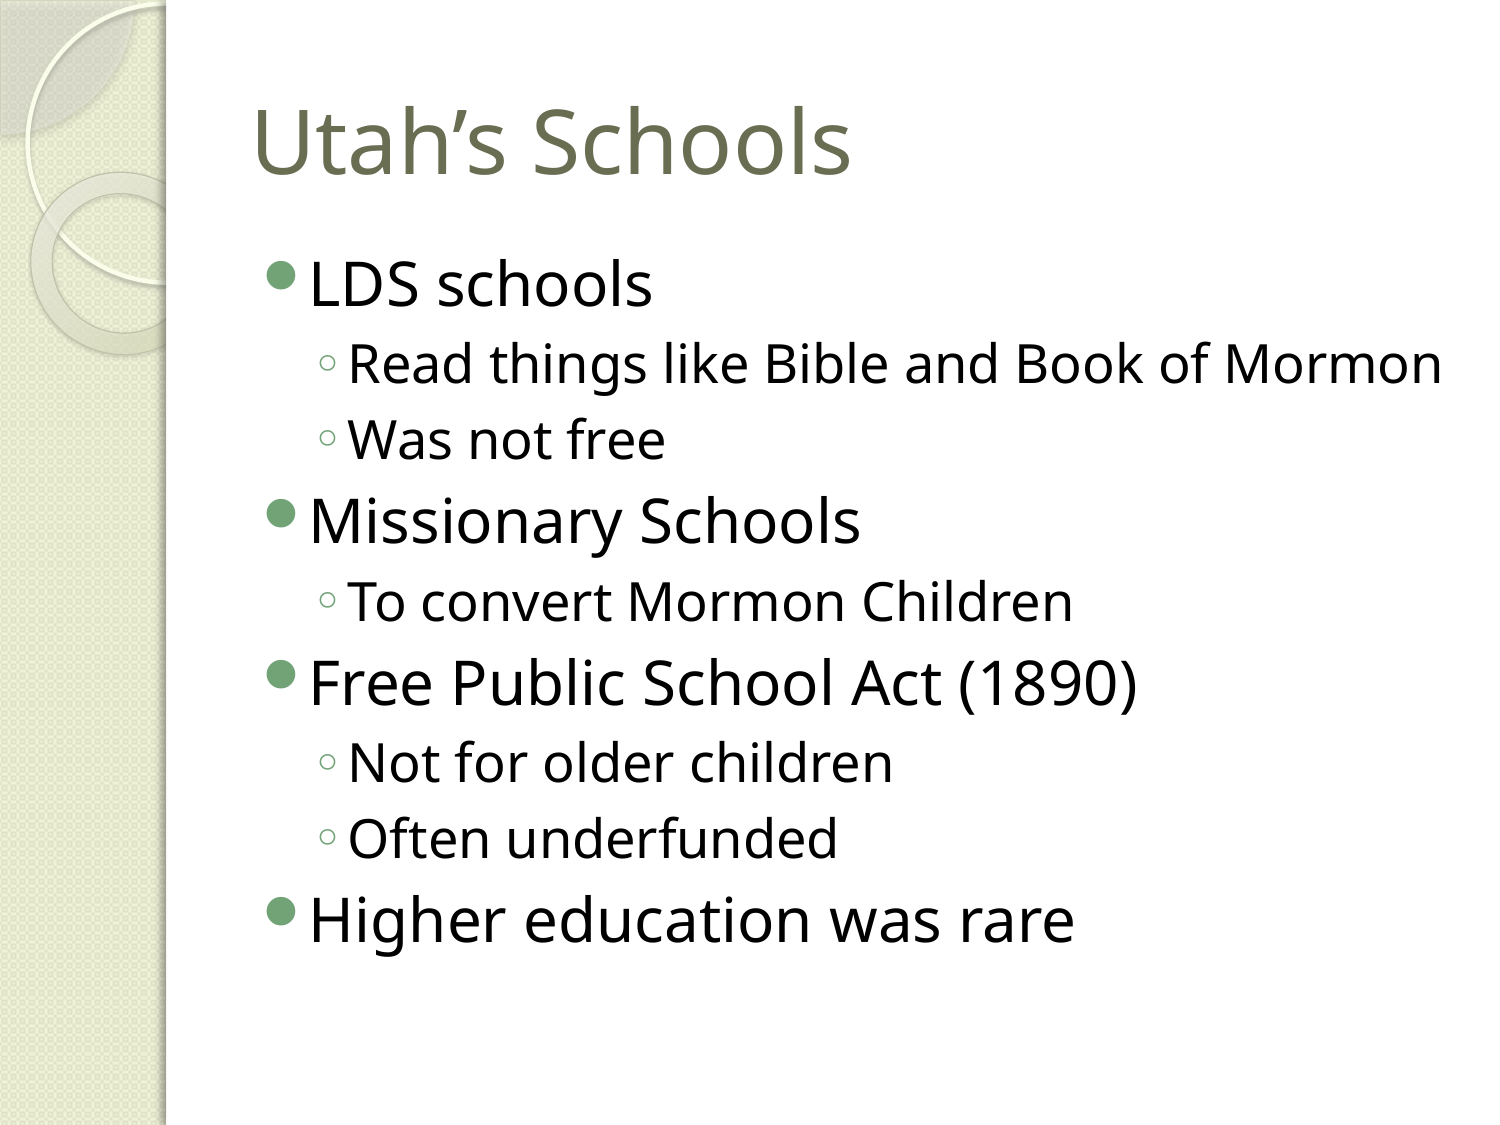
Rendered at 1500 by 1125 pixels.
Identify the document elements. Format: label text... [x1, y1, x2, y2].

list LDS schools Read things like Bible and Book of Mormon Was not free Missionary Schools To convert Mormon Children Free Public School Act (1890) Not for older children Often underfunded Higher education was rare [235, 237, 1466, 1025]
title Utah’s Schools [235, 45, 1466, 233]
